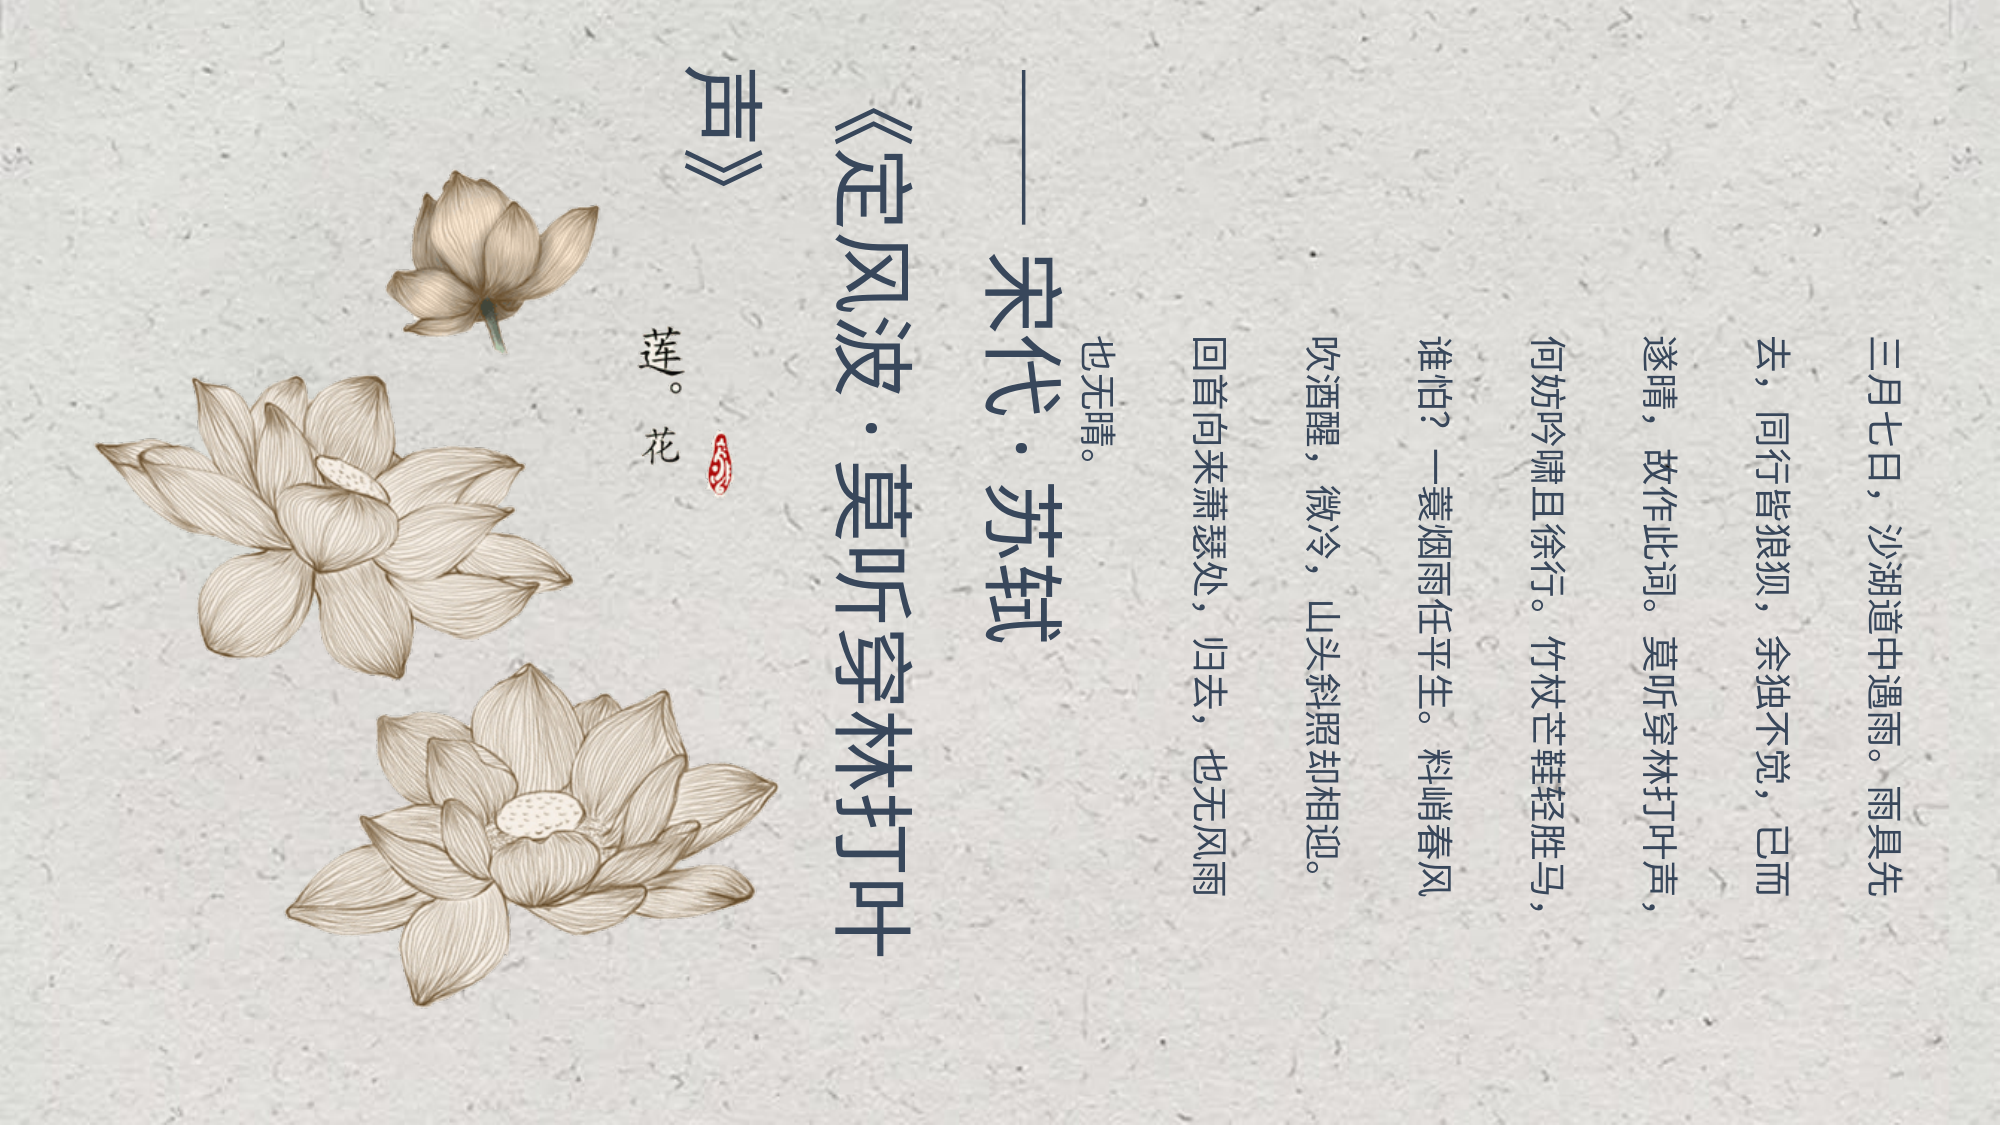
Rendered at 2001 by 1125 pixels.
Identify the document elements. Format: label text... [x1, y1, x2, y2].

text_box ——宋代·苏轼 《定风波·莫听穿林打叶声》 [800, 49, 1134, 1045]
text_box 三月七日，沙湖道中遇雨。雨具先去，同行皆狼狈，余独不觉，已而遂晴，故作此词。莫听穿林打叶声，何妨吟啸且徐行。竹杖芒鞋轻胜马，谁怕？一蓑烟雨任平生。料峭春风吹酒醒，微冷，山头斜照却相迎。回首向来萧瑟处，归去，也无风雨也无晴。 [1134, 320, 1984, 932]
picture [0, 0, 2000, 1125]
